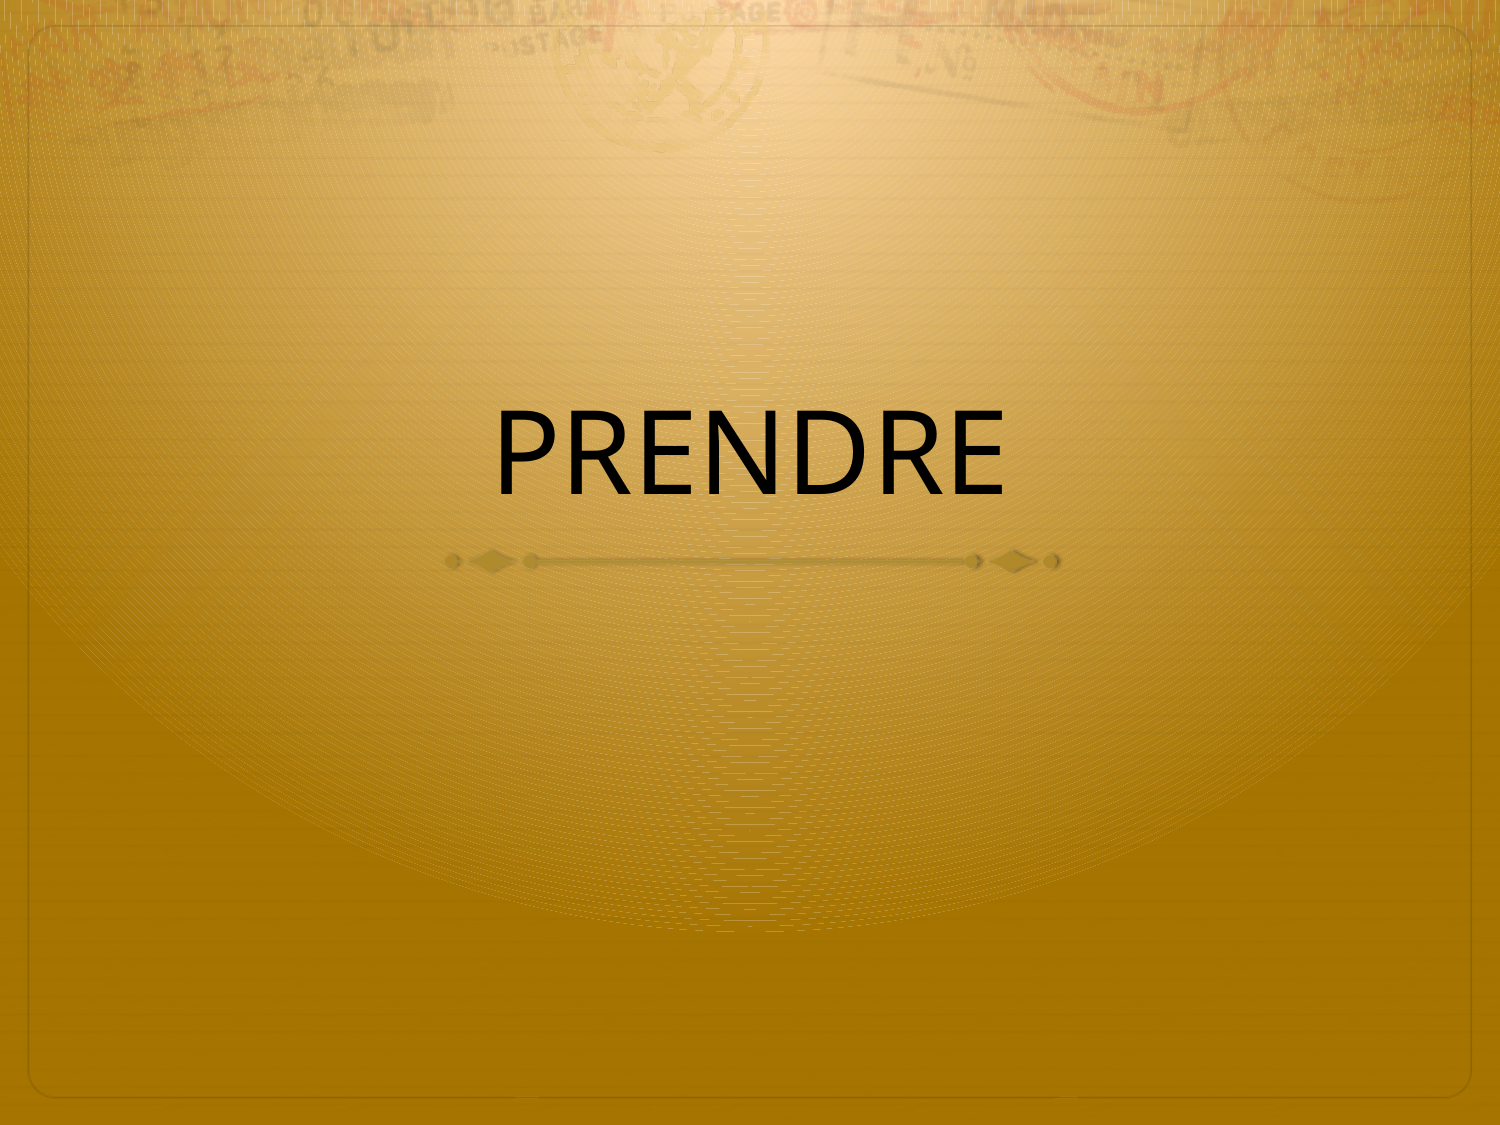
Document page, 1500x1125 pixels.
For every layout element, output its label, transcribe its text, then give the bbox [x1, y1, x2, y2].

title PRENDRE [93, 210, 1407, 525]
picture [0, 0, 1500, 1125]
